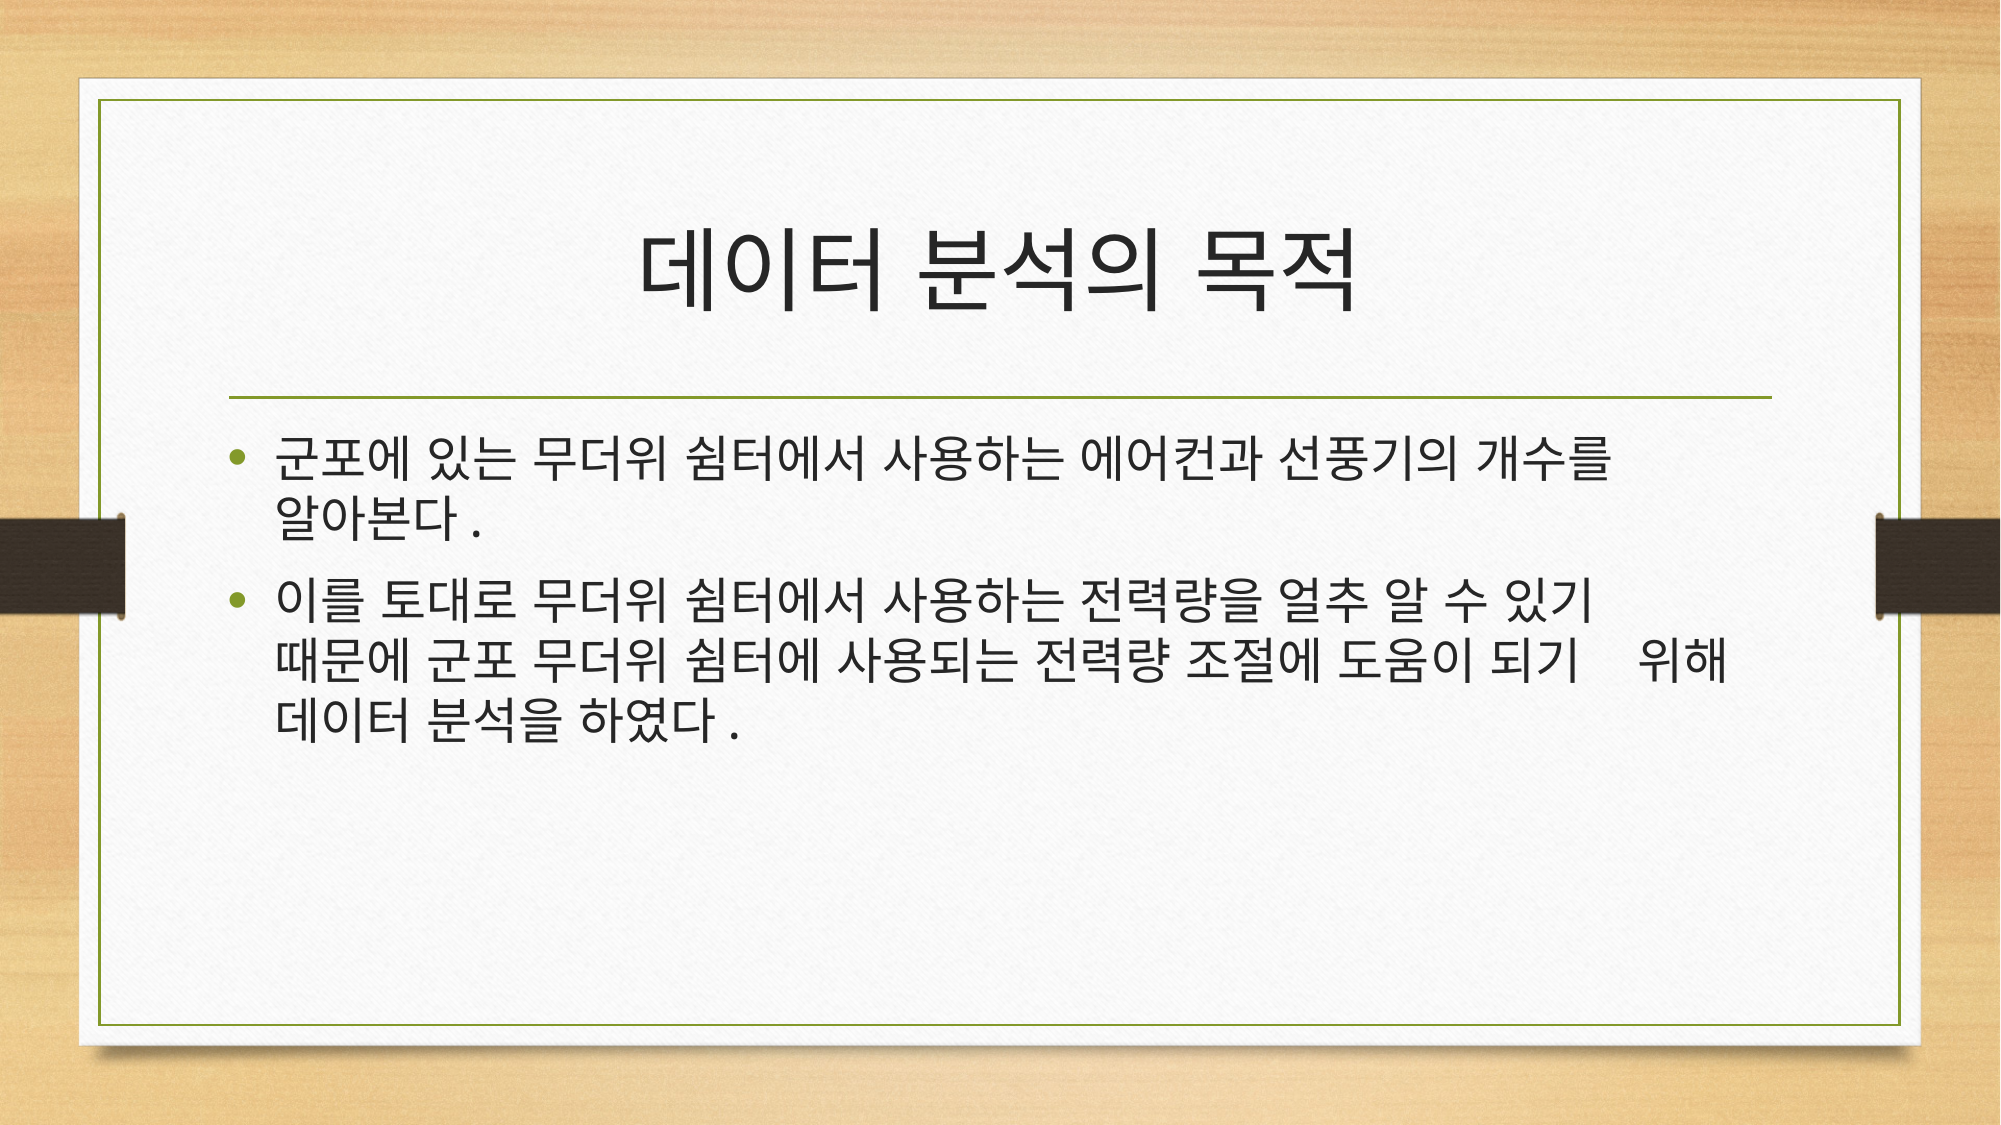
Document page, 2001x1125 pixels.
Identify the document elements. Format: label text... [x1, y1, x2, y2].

picture [0, 0, 2001, 1125]
list 군포에 있는 무더위 쉼터에서 사용하는 에어컨과 선풍기의 개수를 알아본다. 이를 토대로 무더위 쉼터에서 사용하는 전력량을 얼추 알 수 있기 때문에 군포 무더위 쉼터에 사용되는 전력량 조절에 도움이 되기 위해 데이터 분석을 하였다. [212, 419, 1788, 964]
title 데이터 분석의 목적 [212, 161, 1788, 375]
